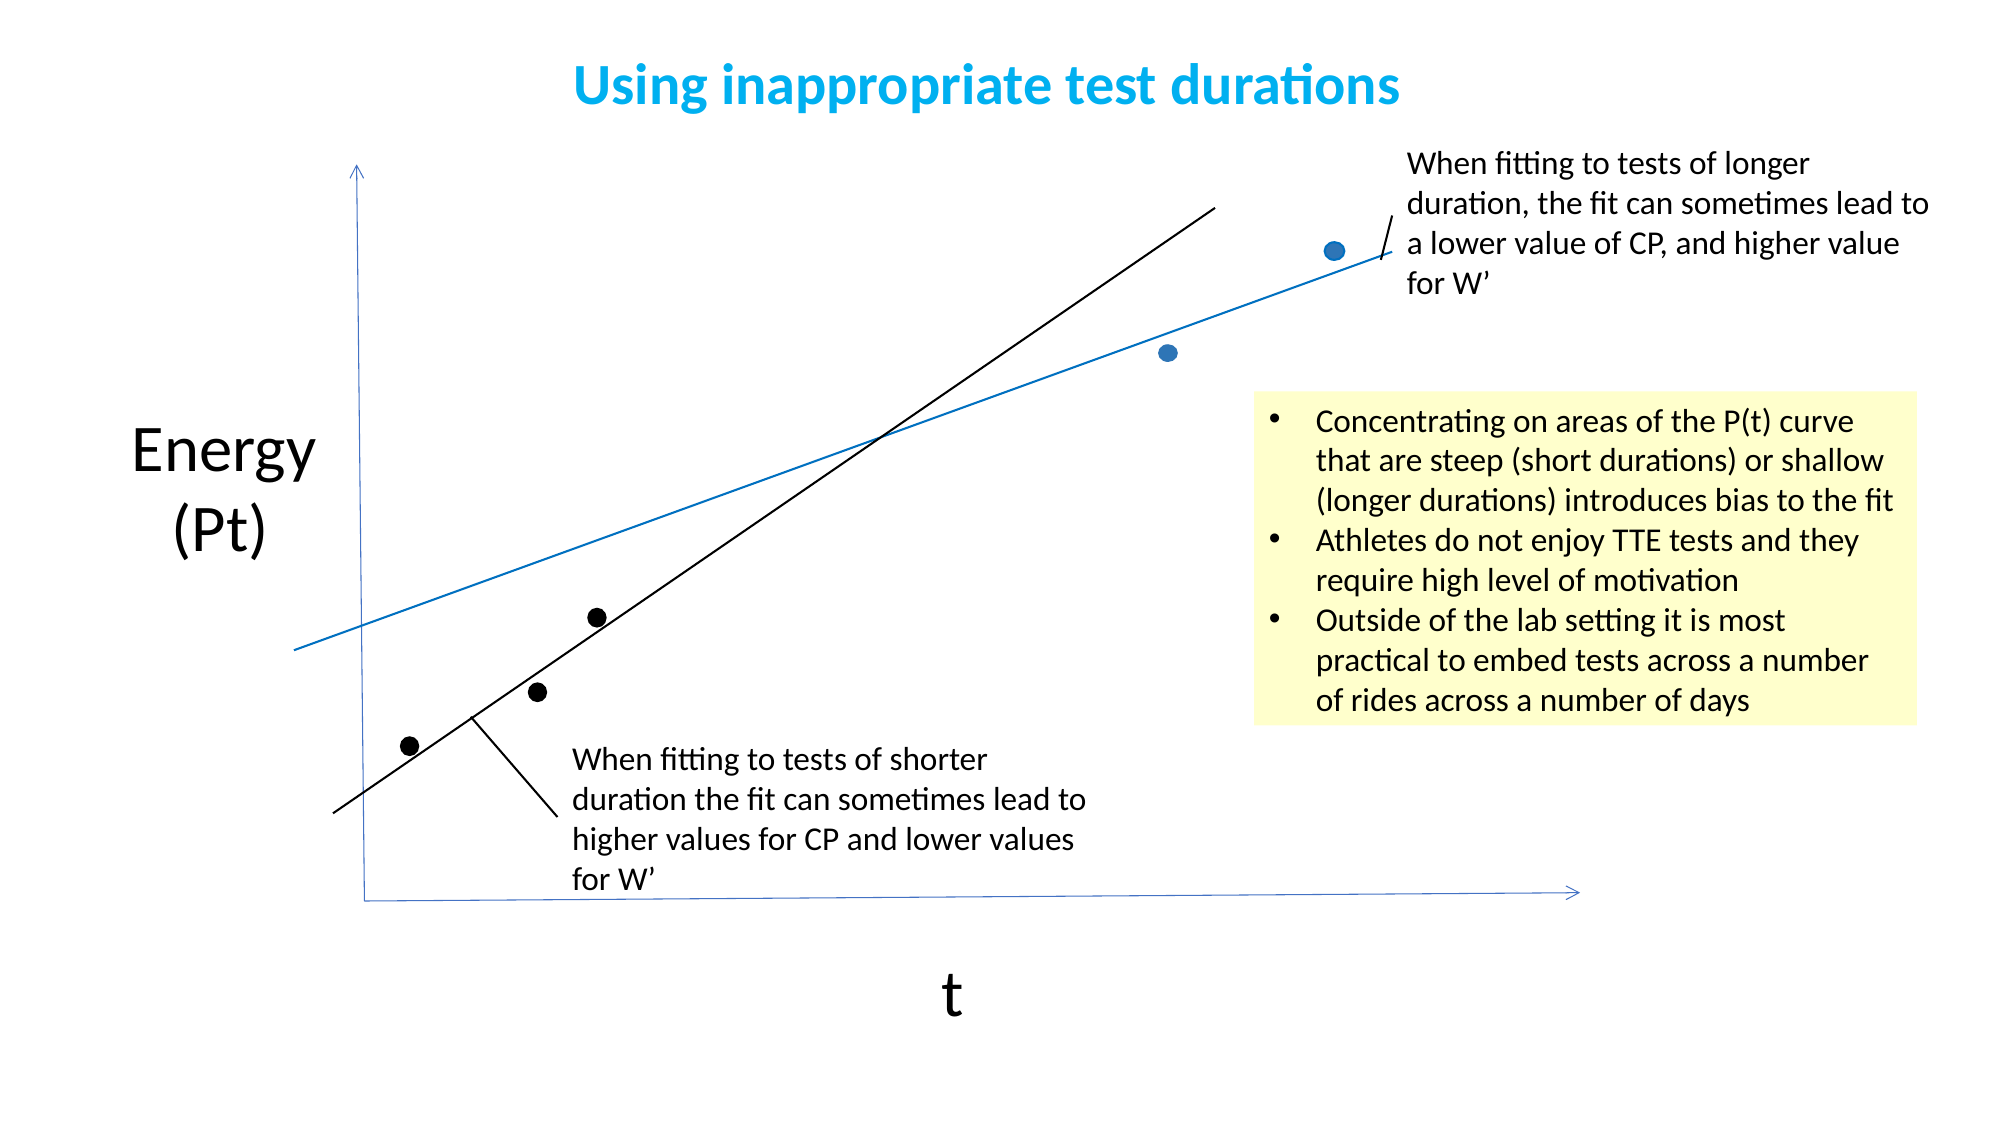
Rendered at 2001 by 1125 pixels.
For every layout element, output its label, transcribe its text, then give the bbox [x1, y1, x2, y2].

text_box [364, 892, 1581, 902]
text_box Energy (Pt) [115, 396, 293, 572]
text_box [1216, 251, 1393, 651]
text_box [332, 207, 1216, 814]
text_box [293, 251, 332, 651]
text_box Using inappropriate test durations [549, 38, 1425, 124]
text_box Concentrating on areas of the P(t) curve that are steep (short durations) or shallow (longer durations) introduces bias to the fit Athletes do not enjoy TTE tests and they require high level of motivation Outside of the lab setting it is most practical to embed tests across a number of rides across a number of days [1254, 391, 1917, 726]
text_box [356, 164, 365, 207]
text_box [1323, 241, 1346, 251]
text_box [356, 814, 365, 902]
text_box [470, 716, 558, 819]
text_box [1380, 215, 1393, 260]
text_box When fitting to tests of shorter duration the fit can sometimes lead to higher values for CP and lower values for W’ [557, 814, 1116, 892]
text_box When fitting to tests of longer duration, the fit can sometimes lead to a lower value of CP, and higher value for W’ [1392, 133, 1951, 309]
text_box t [847, 941, 1066, 1037]
